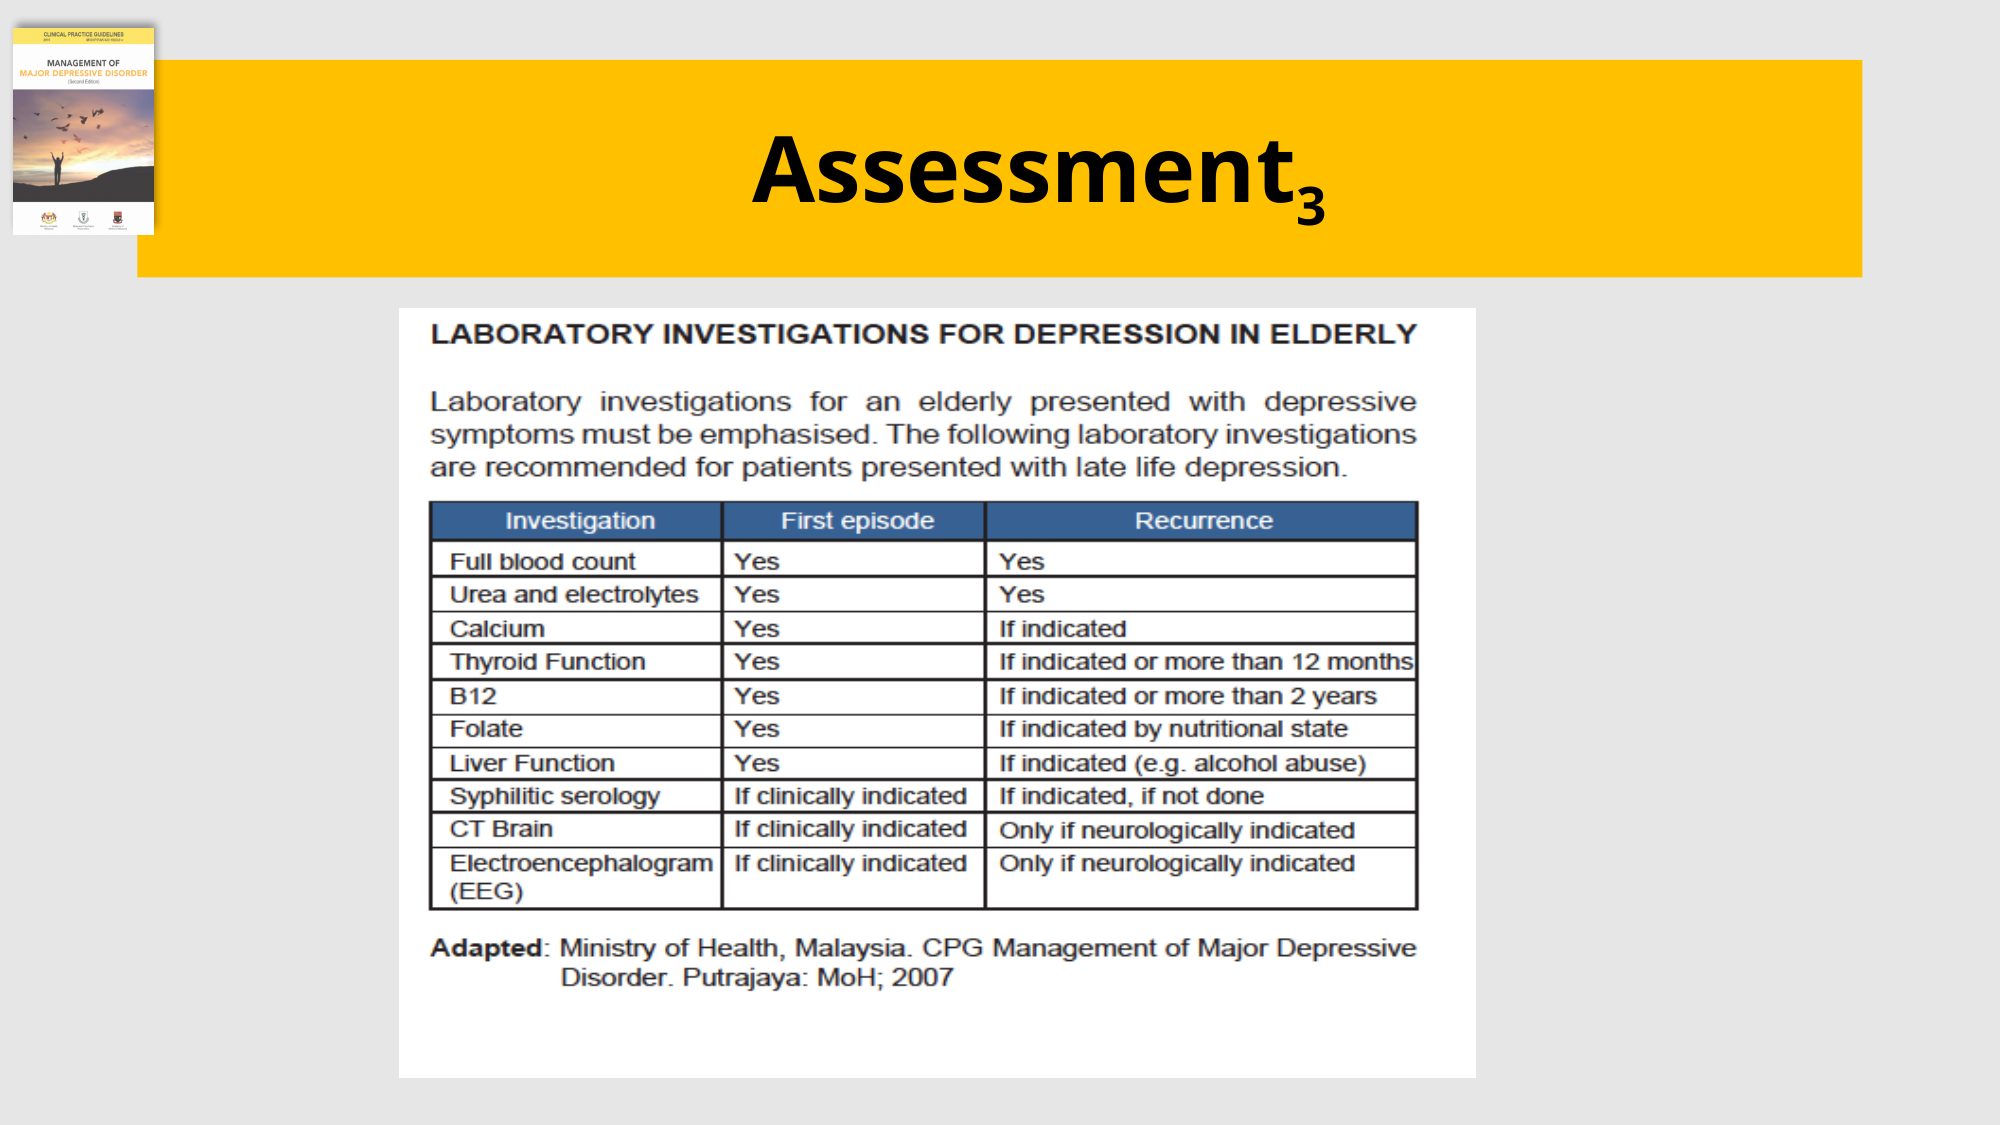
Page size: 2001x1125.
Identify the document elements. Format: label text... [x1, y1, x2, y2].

picture [13, 28, 154, 235]
picture [317, 308, 1553, 1078]
title Assessment3 [137, 59, 1863, 278]
